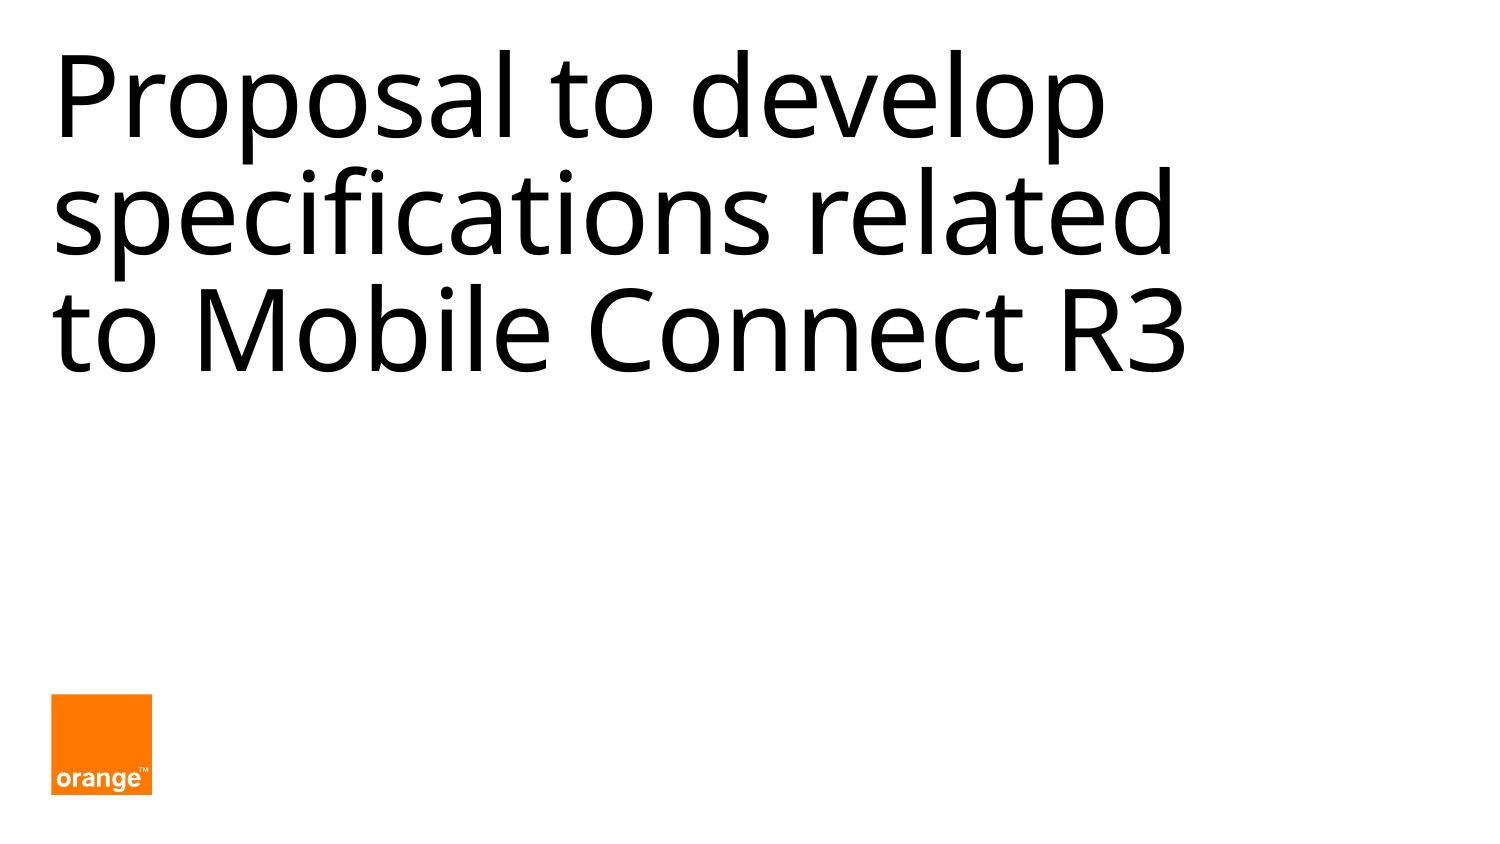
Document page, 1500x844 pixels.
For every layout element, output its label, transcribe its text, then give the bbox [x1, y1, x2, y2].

title Proposal to develop specifications related to Mobile Connect R3 [51, 43, 1306, 422]
